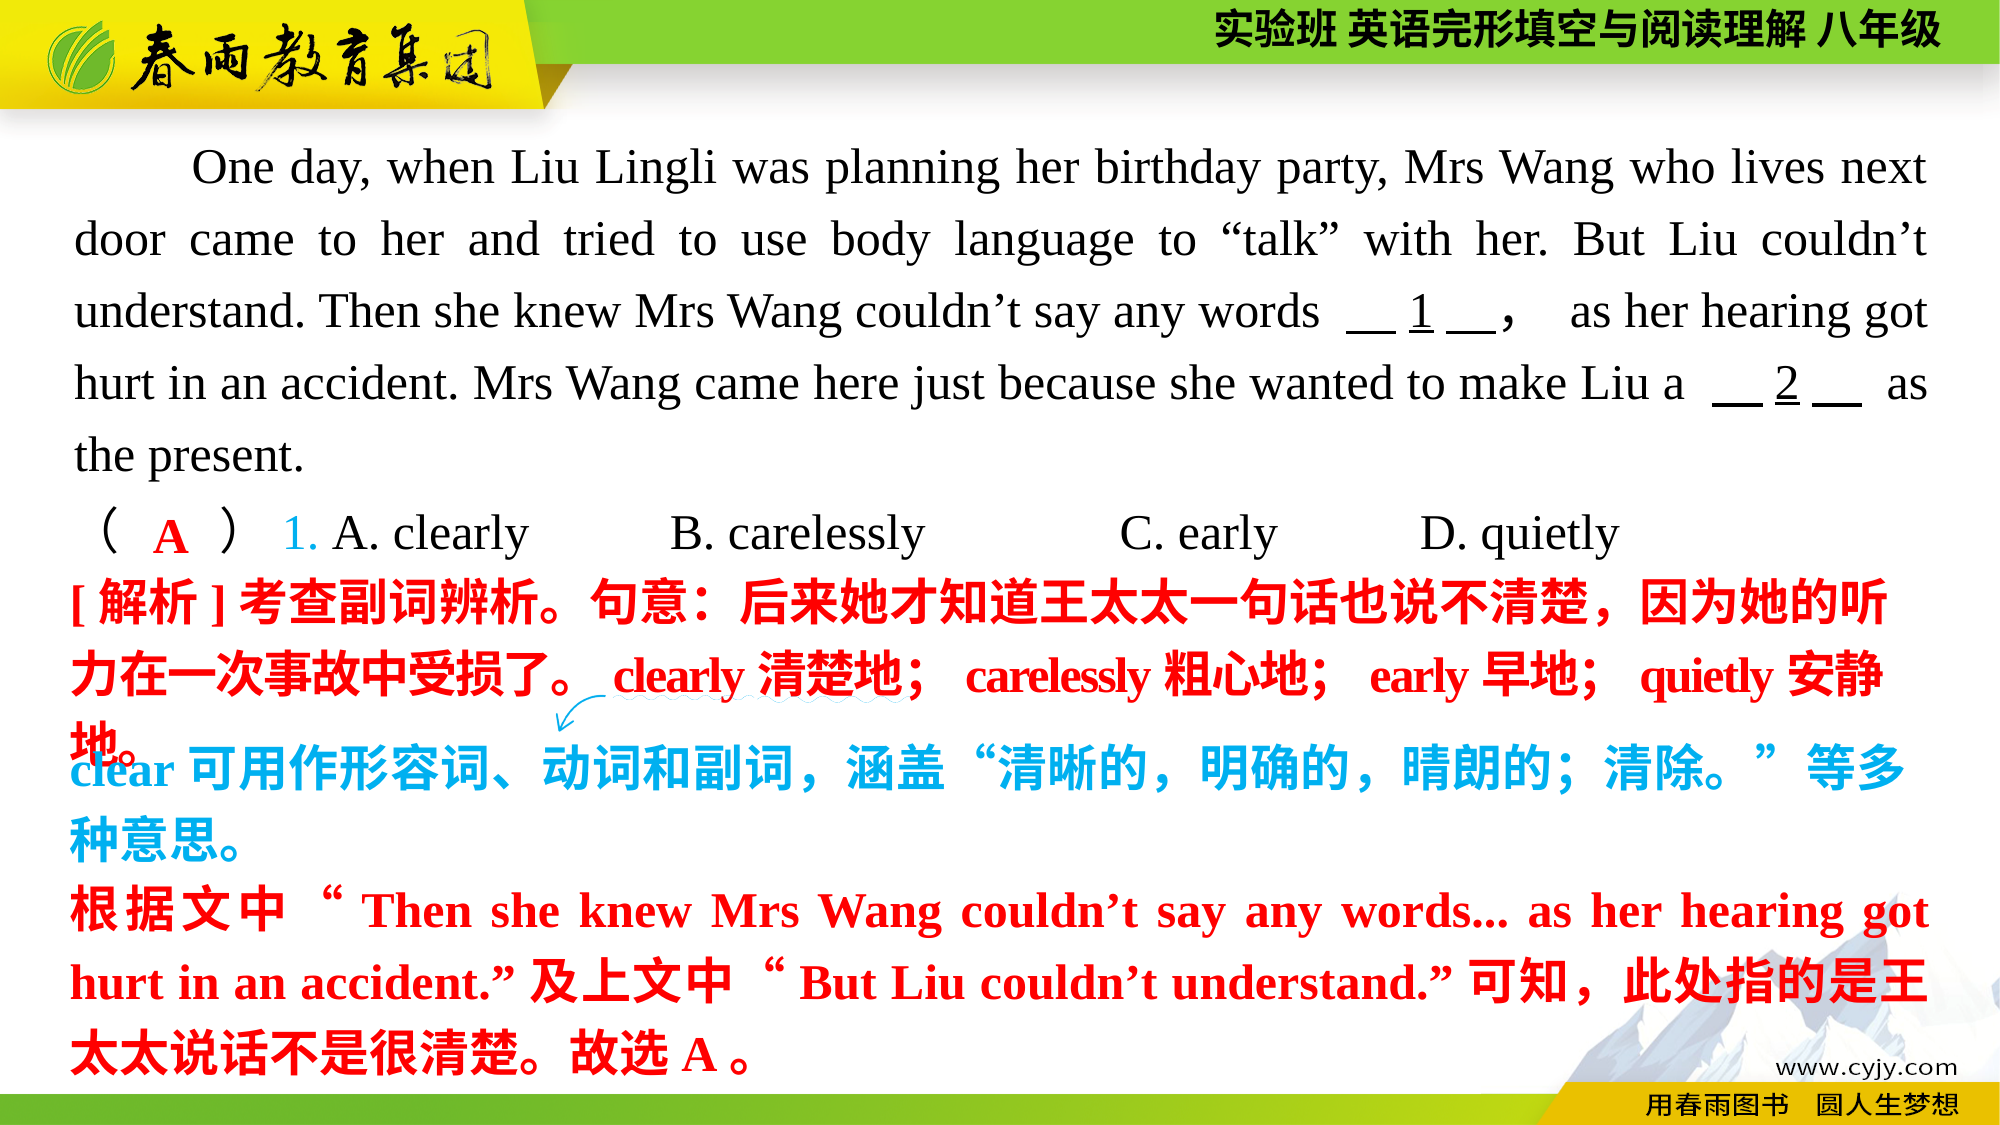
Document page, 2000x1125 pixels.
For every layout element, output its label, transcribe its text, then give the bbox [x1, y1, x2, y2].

picture [0, 0, 2000, 1125]
text_box One day, when Liu Lingli was planning her birthday party, Mrs Wang who lives next door came to her and tried to use body language to “talk” with her. But Liu couldn’t understand. Then she knew Mrs Wang couldn’t say any words 1 ， as her hearing got hurt in an accident. Mrs Wang came here just because she wanted to make Liu a 2 as the present. [59, 113, 1944, 489]
text_box clear可用作形容词、动词和副词，涵盖“清晰的，明确的，晴朗的；清除。”等多种意思。 [54, 717, 1922, 857]
text_box [解析]考查副词辨析。句意：后来她才知道王太太一句话也说不清楚，因为她的听力在一次事故中受损了。clearly清楚地；carelessly粗心地；early早地；quietly安静地。 [54, 550, 1945, 782]
list （ ）1. A. clearly B. carelessly C. early D. quietly [54, 479, 1939, 550]
text_box 根据文中“Then she knew Mrs Wang couldn’t say any words... as her hearing got hurt in an accident.”及上文中“But Liu couldn’t understand.”可知，此处指的是王太太说话不是很清楚。故选A。 [54, 857, 1945, 1089]
text_box A [138, 483, 204, 550]
